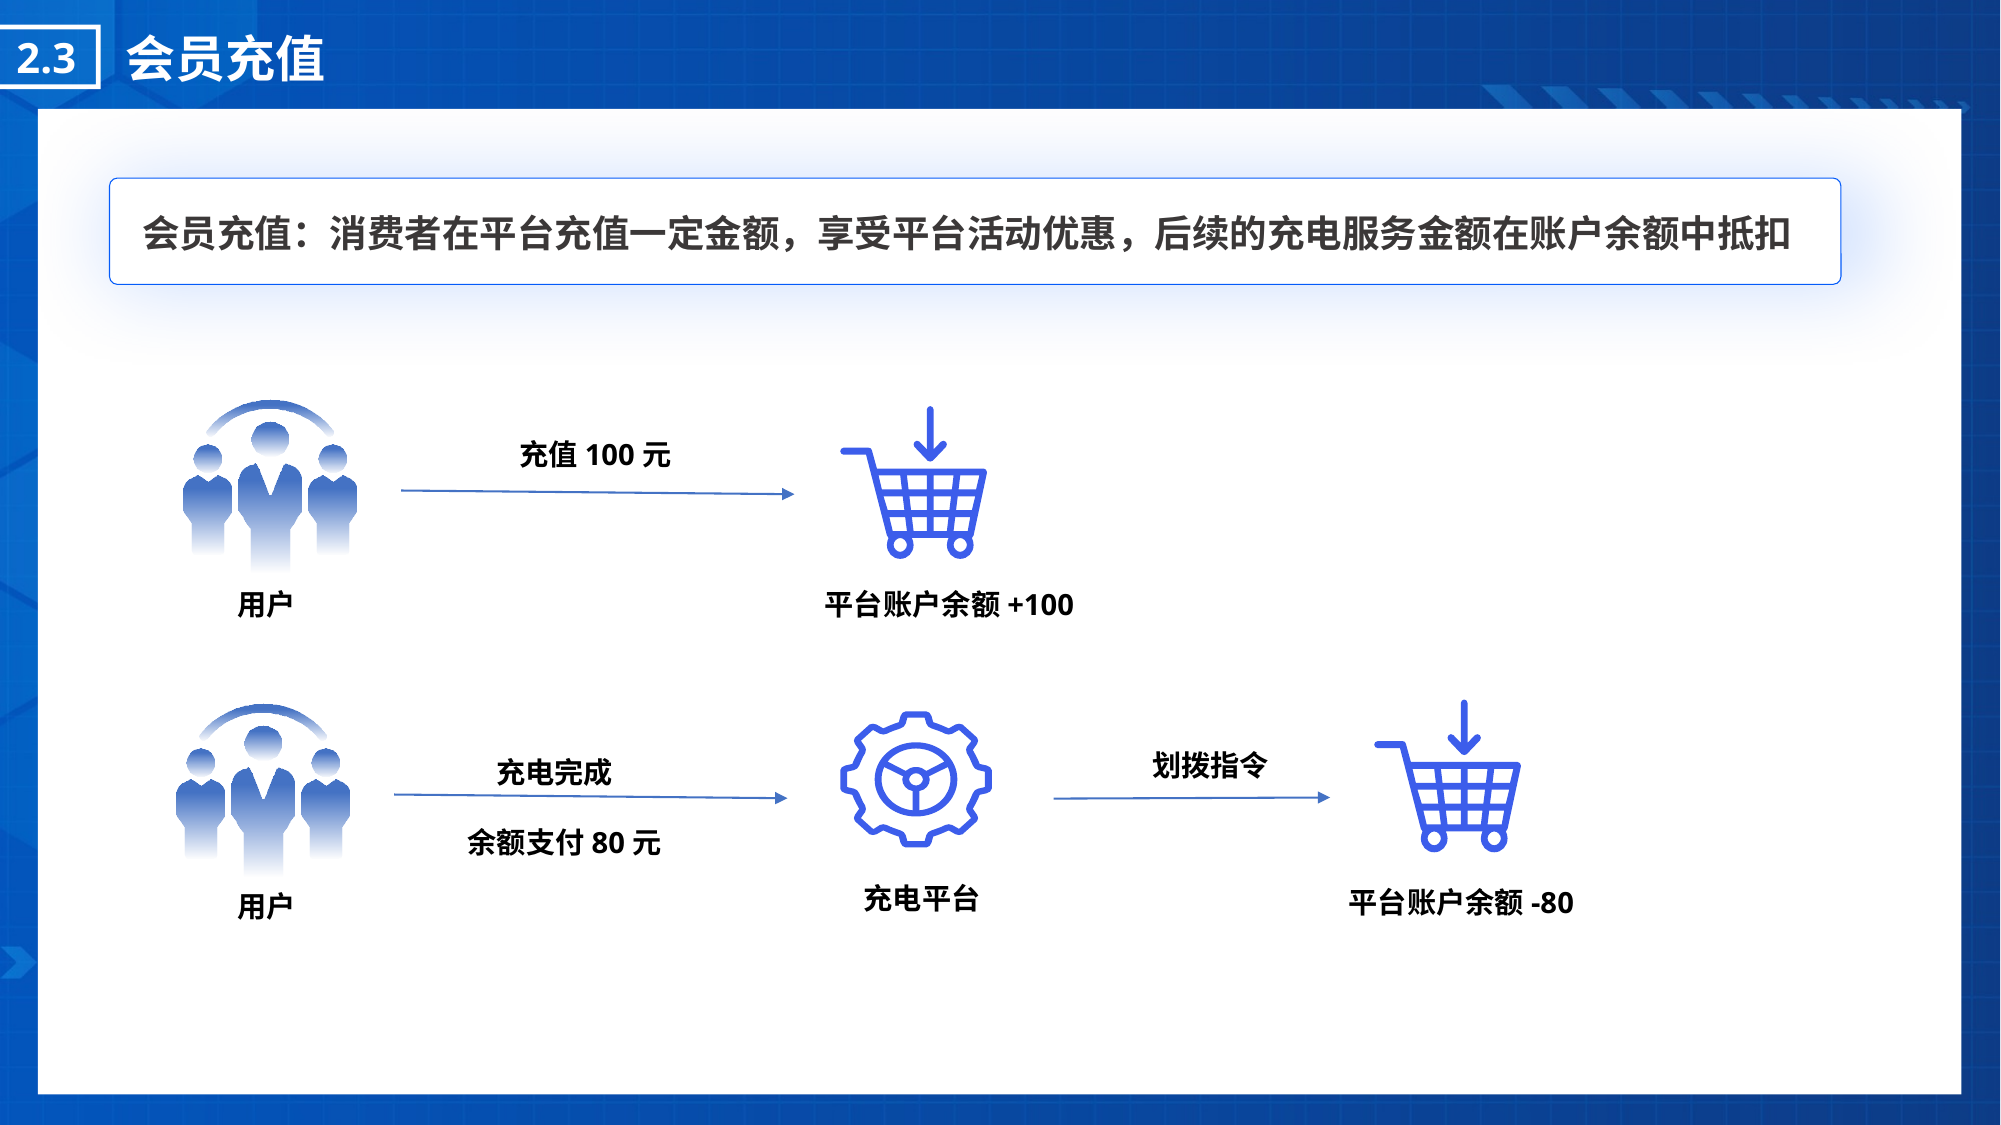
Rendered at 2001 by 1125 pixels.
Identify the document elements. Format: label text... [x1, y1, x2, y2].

text_box 会员充值 [110, 19, 370, 95]
text_box 2.3 [1, 24, 124, 90]
picture [0, 0, 2001, 1125]
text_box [109, 178, 1841, 285]
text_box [176, 399, 1765, 932]
